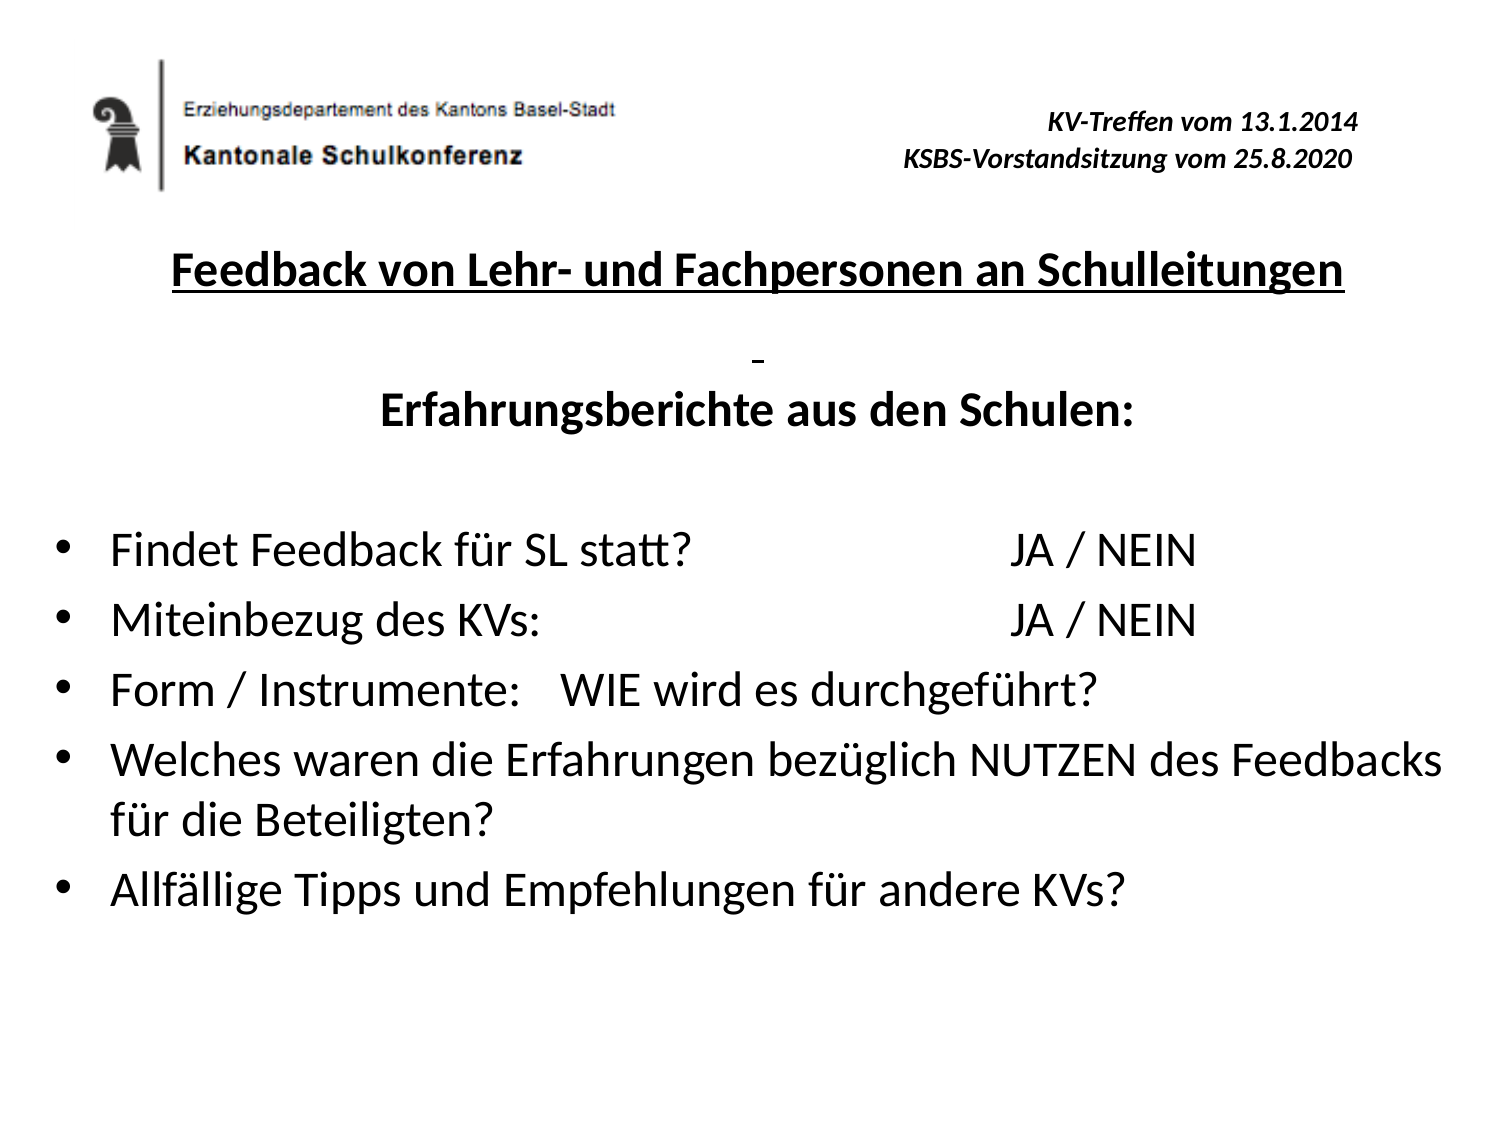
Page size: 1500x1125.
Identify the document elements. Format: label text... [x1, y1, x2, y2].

picture [73, 39, 637, 230]
subtitle Feedback von Lehr- und Fachpersonen an Schulleitungen Erfahrungsberichte aus den Schulen: Findet Feedback für SL statt? JA / NEIN Miteinbezug des KVs: JA / NEIN Form / Instrumente: WIE wird es durchgeführt? Welches waren die Erfahrungen bezüglich NUTZEN des Feedbacks für die Beteiligten? Allfällige Tipps und Empfehlungen für andere KVs? [39, 229, 1477, 1095]
title KV-Treffen vom 13.1.2014 KSBS-Vorstandsitzung vom 25.8.2020 [639, 39, 1433, 229]
